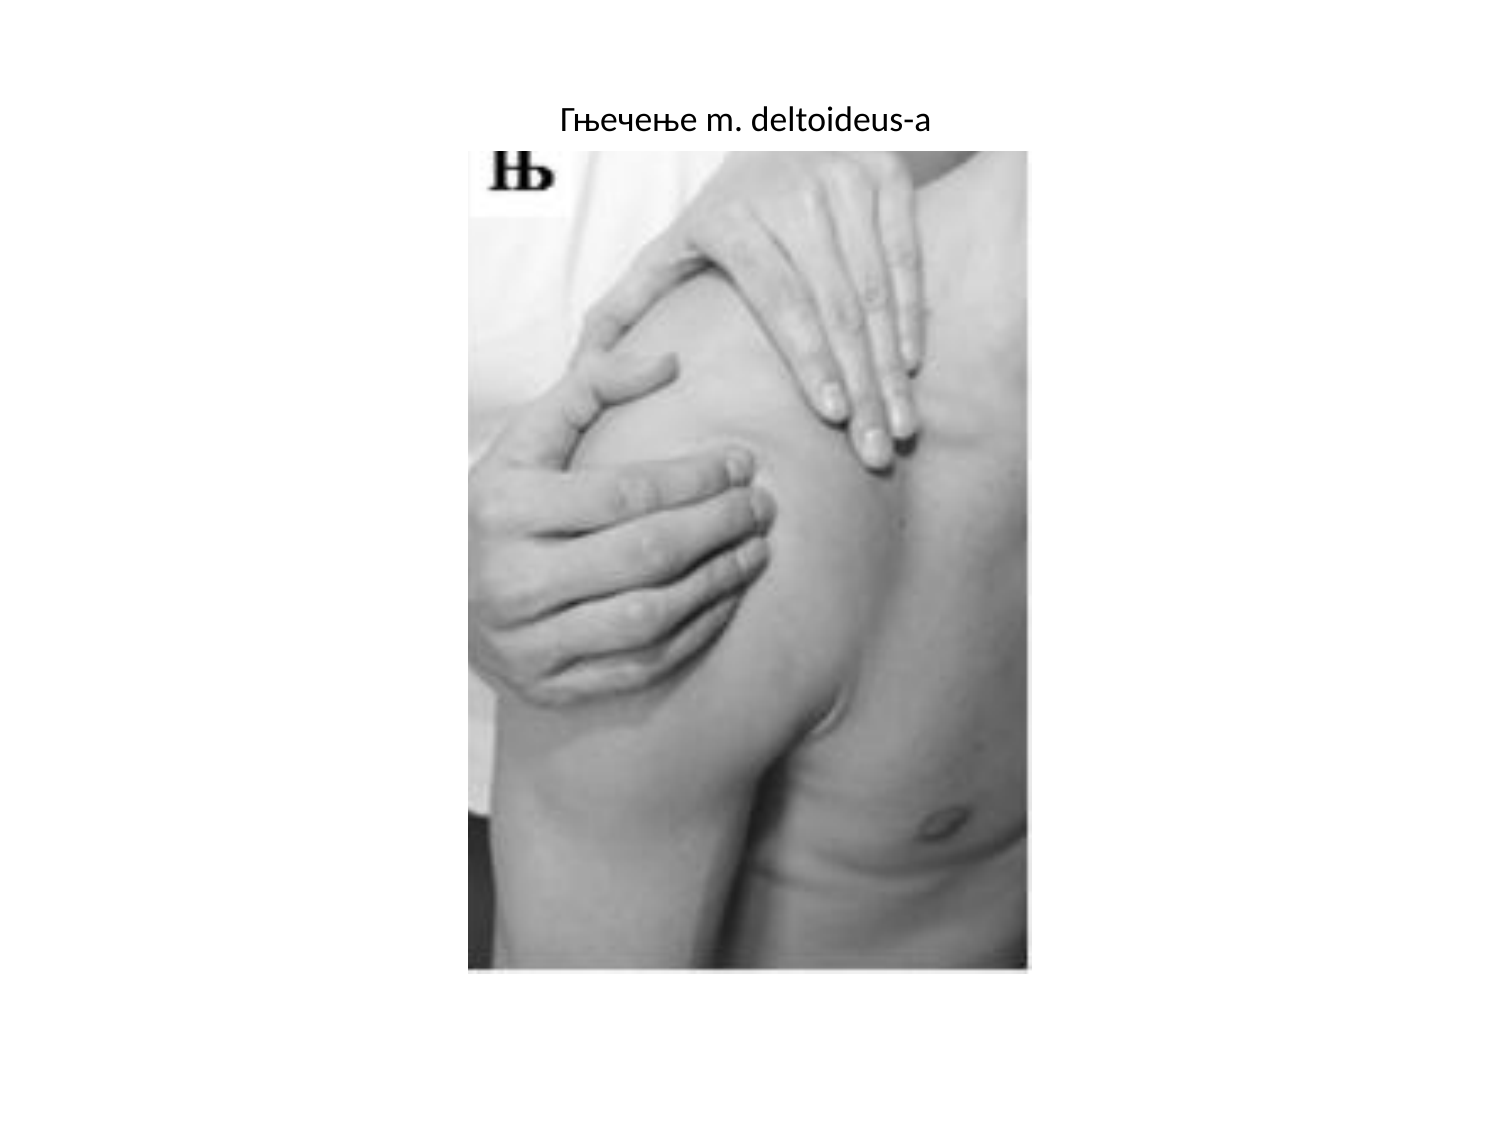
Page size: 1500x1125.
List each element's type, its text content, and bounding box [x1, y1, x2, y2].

picture [468, 151, 1032, 974]
title Гњечење m. deltoideus-a [75, 45, 1425, 233]
